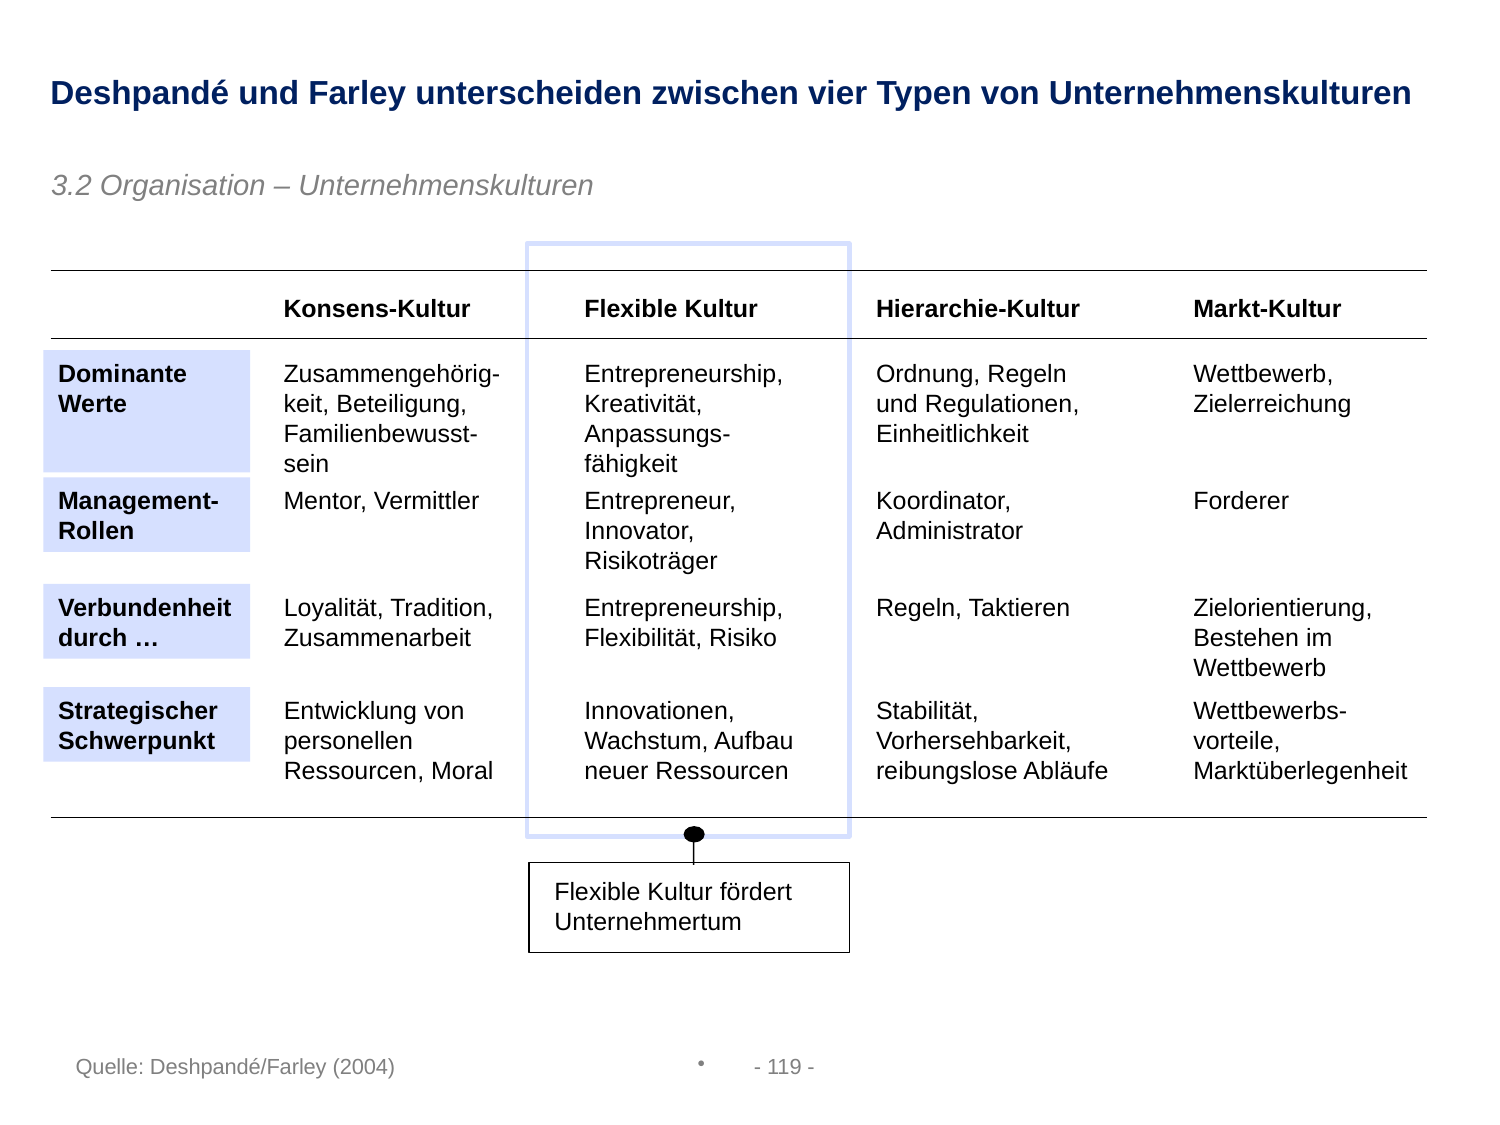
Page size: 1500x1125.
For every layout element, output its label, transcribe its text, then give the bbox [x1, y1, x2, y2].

text_box Strategischer Schwerpunkt [43, 687, 251, 762]
text_box Markt-Kultur [1178, 285, 1380, 330]
text_box Zielorientierung, Bestehen im Wettbewerb [1178, 583, 1463, 689]
text_box Management-Rollen [43, 477, 251, 552]
text_box Innovationen, Wachstum, Aufbau neuer Ressourcen [569, 687, 834, 792]
text_box [684, 826, 704, 842]
text_box Flexible Kultur [569, 285, 818, 330]
text_box Wettbewerb, Zielerreichung [1178, 350, 1415, 425]
text_box Loyalität, Tradition, Zusammenarbeit [268, 583, 533, 659]
text_box Verbundenheit durch … [43, 583, 251, 659]
text_box Flexible Kultur fördert Unternehmertum [539, 868, 848, 944]
text_box Konsens-Kultur [268, 285, 529, 330]
text_box Entrepreneurship, Flexibilität, Risiko [569, 583, 834, 659]
text_box Deshpandé und Farley unterscheiden zwischen vier Typen von Unternehmenskulturen [35, 63, 1433, 119]
slide_number - 119 - [599, 1045, 913, 1093]
text_box Entwicklung von personellen Ressourcen, Moral [268, 687, 533, 792]
text_box Ordnung, Regeln und Regulationen, Einheitlichkeit [861, 350, 1098, 455]
text_box Forderer [1178, 477, 1415, 523]
text_box Mentor, Vermittler [268, 477, 506, 523]
text_box [526, 825, 850, 837]
text_box Zusammengehörig-keit, Beteiligung, Familienbewusst-sein [268, 350, 529, 485]
text_box Koordinator, Administrator [861, 477, 1098, 552]
text_box Dominante Werte [43, 350, 251, 473]
text_box [526, 345, 850, 816]
text_box Hierarchie-Kultur [861, 285, 1098, 330]
text_box [526, 243, 850, 269]
text_box 3.2 Organisation – Unternehmenskulturen [36, 159, 610, 209]
text_box [528, 862, 850, 953]
text_box Entrepreneurship, Kreativität, Anpassungs-fähigkeit [569, 350, 806, 477]
text_box Quelle: Deshpandé/Farley (2004) [60, 1045, 411, 1087]
text_box [526, 278, 850, 337]
text_box Regeln, Taktieren [861, 583, 1126, 629]
text_box Wettbewerbs-vorteile, Marktüberlegenheit [1178, 687, 1433, 792]
text_box Stabilität, Vorhersehbarkeit, reibungslose Abläufe [861, 687, 1145, 792]
text_box Entrepreneur, Innovator, Risikoträger [569, 477, 806, 582]
